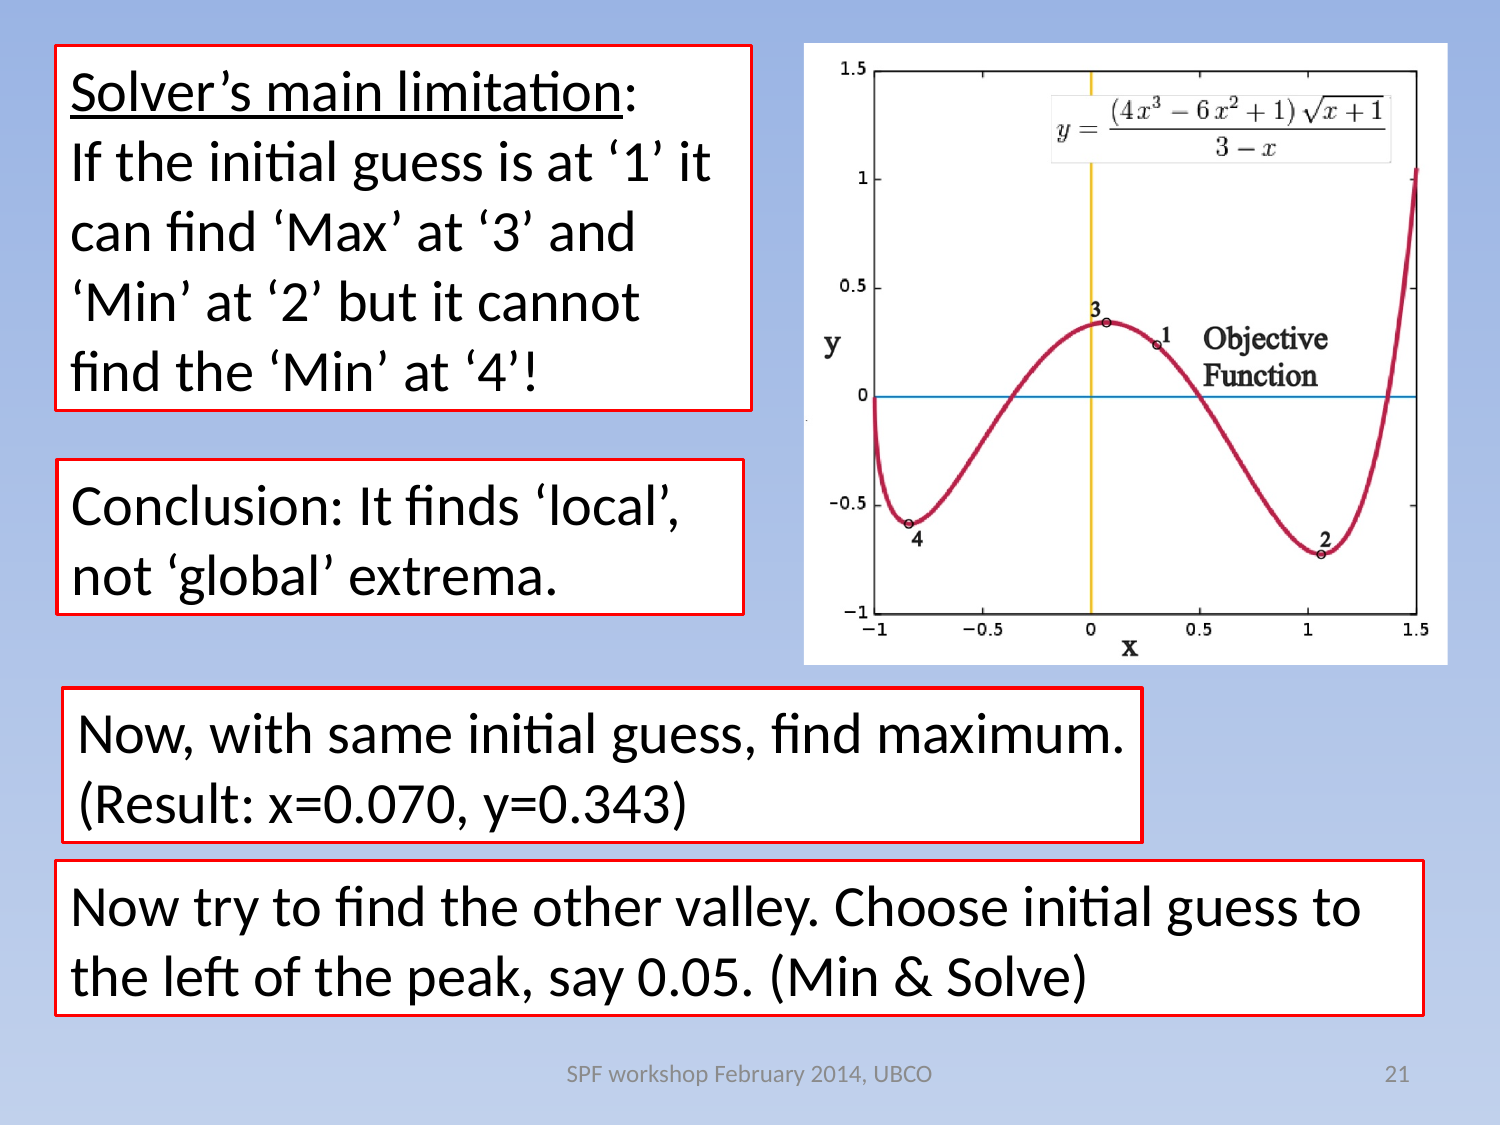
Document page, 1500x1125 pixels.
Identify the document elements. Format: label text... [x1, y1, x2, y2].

slide_number 21 [1074, 1042, 1425, 1103]
picture [803, 43, 1449, 665]
text_box Solver’s main limitation: If the initial guess is at ‘1’ it can find ‘Max’ at ‘3’ and ‘Min’ at ‘2’ but it cannot find the ‘Min’ at ‘4’! [55, 45, 752, 411]
text_box Now, with same initial guess, find maximum. (Result: x=0.070, y=0.343) [62, 687, 1143, 843]
text_box Conclusion: It finds ‘local’, not ‘global’ extrema. [57, 459, 744, 615]
footer SPF workshop February 2014, UBCO [512, 1042, 988, 1103]
text_box Now try to find the other valley. Choose initial guess to the left of the peak, say 0.05. (Min & Solve) [55, 860, 1424, 1016]
